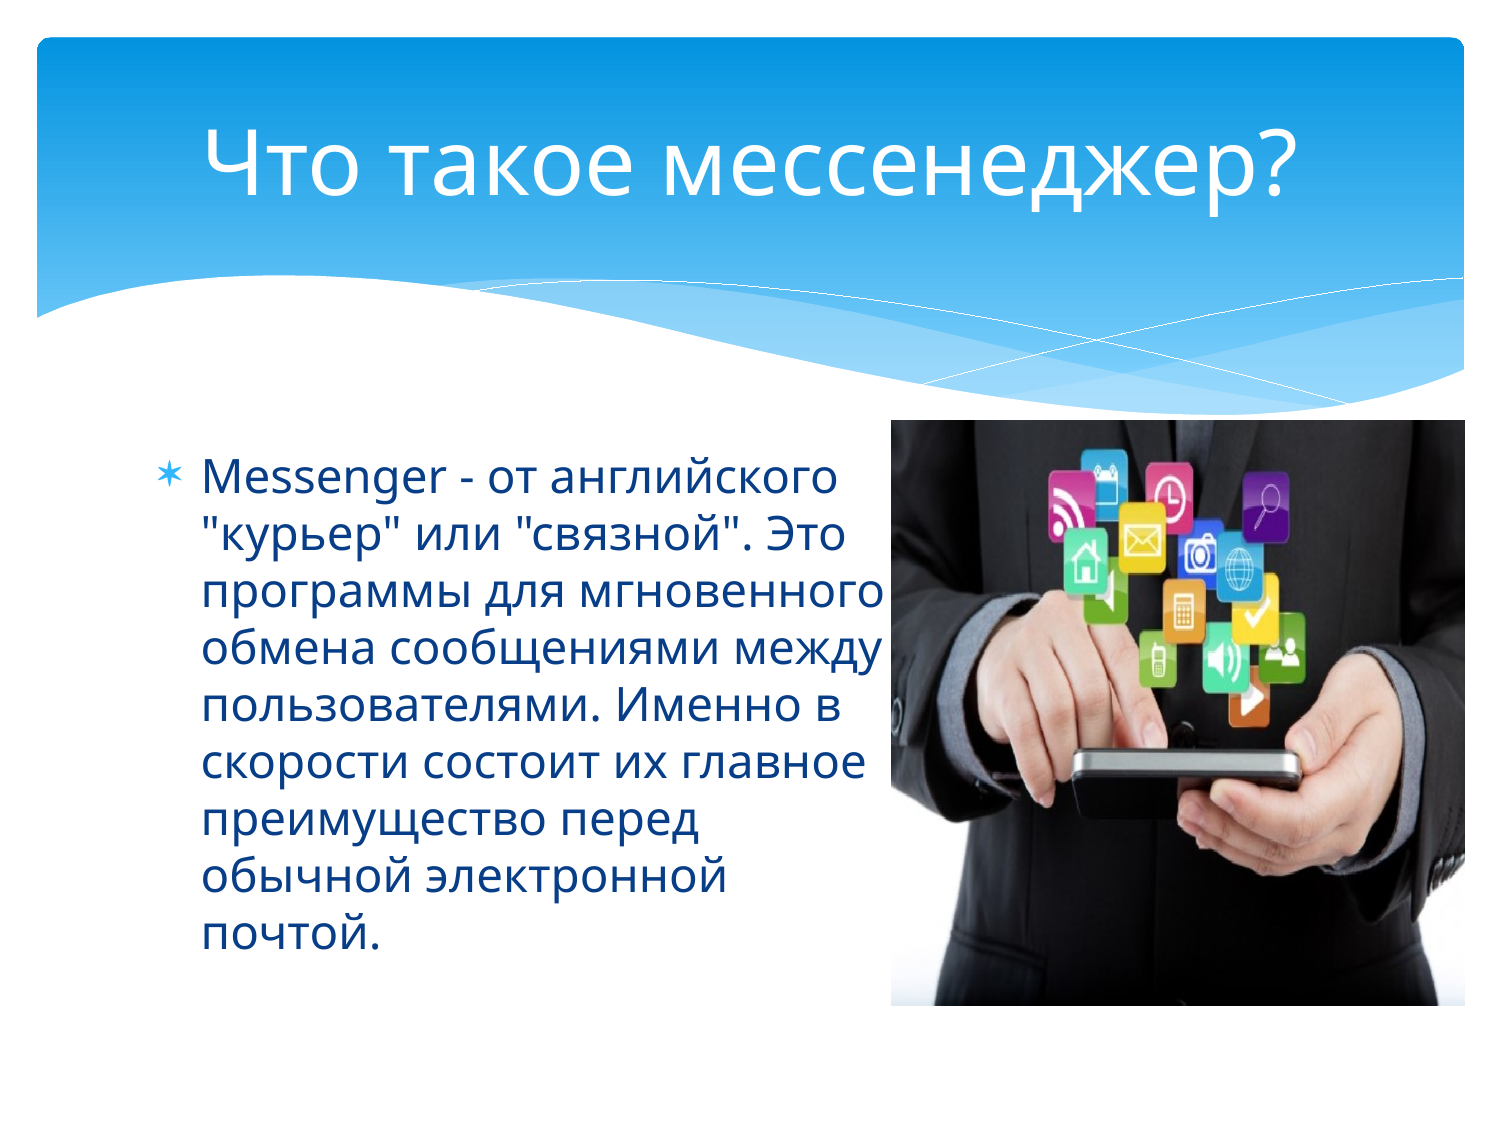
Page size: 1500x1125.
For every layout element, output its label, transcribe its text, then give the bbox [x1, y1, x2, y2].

title Что такое мессенеджер? [75, 55, 1425, 261]
picture [891, 420, 1465, 1006]
list Messenger - от английского "курьер" или "связной". Это программы для мгновенного обмена сообщениями между пользователями. Именно в скорости состоит их главное преимущество перед обычной электронной почтой. [143, 438, 885, 1005]
